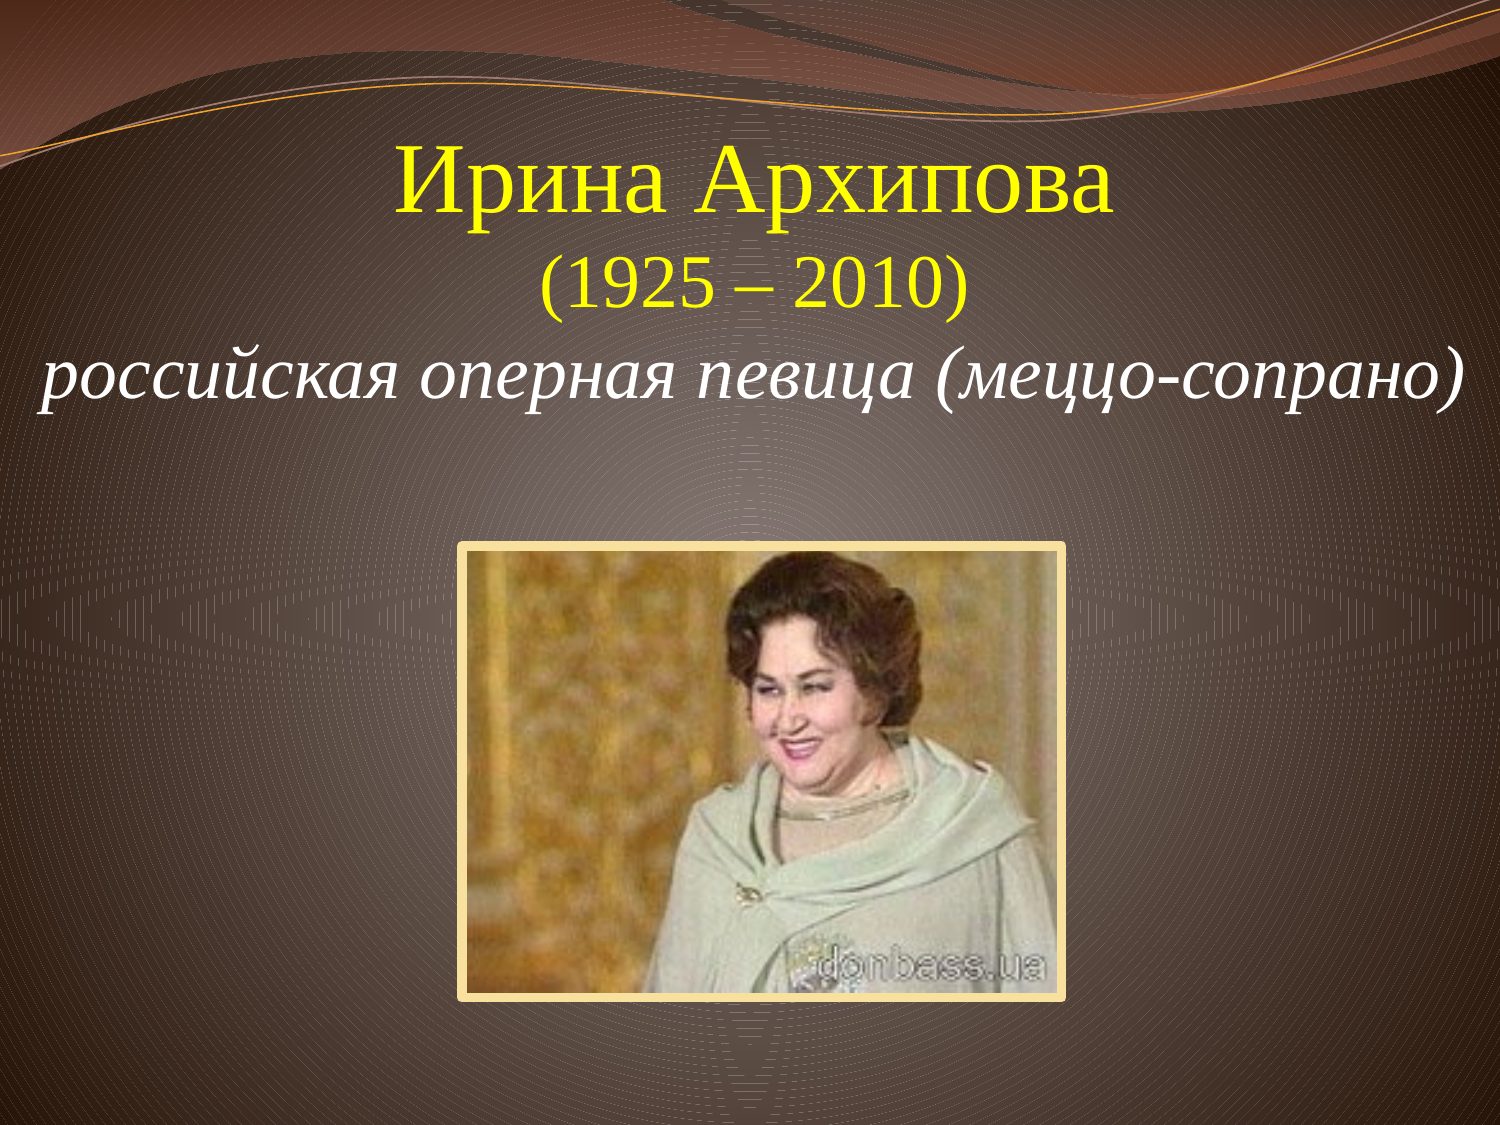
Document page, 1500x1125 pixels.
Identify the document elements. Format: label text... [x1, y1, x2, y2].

picture [466, 550, 1058, 994]
title Ирина Архипова (1925 – 2010) российская оперная певица (меццо-сопрано) [41, 19, 1471, 1106]
